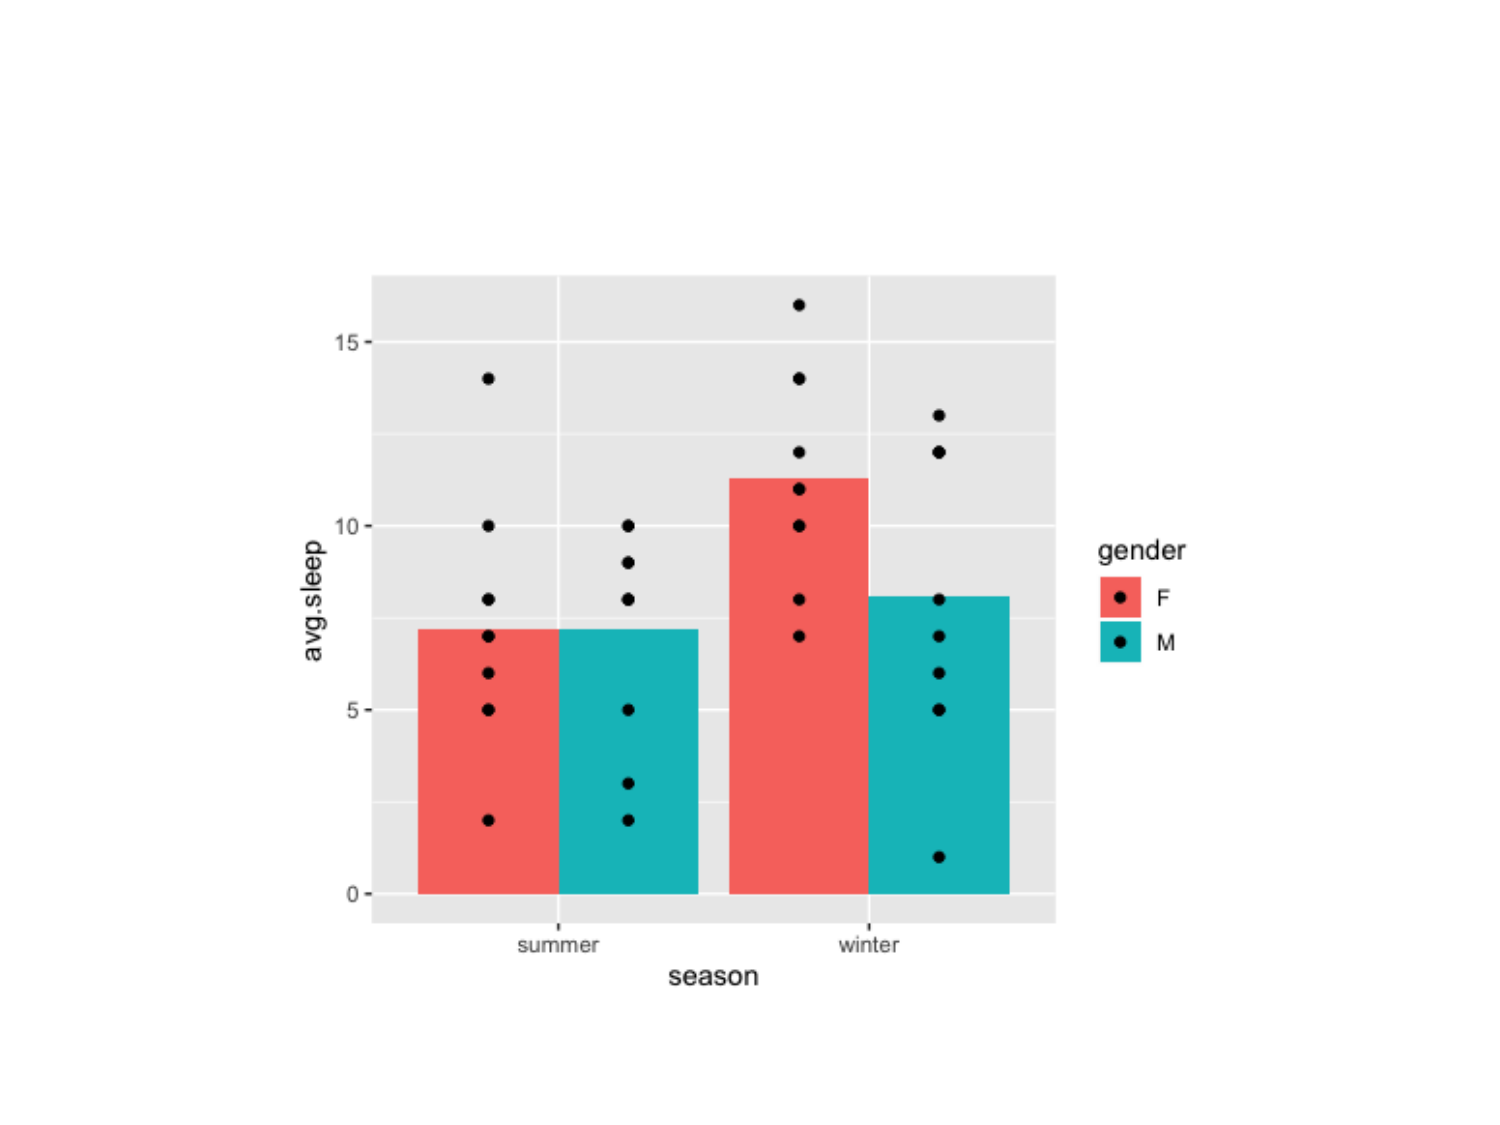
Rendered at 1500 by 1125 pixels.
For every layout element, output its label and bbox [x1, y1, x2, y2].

picture [287, 262, 1215, 1005]
